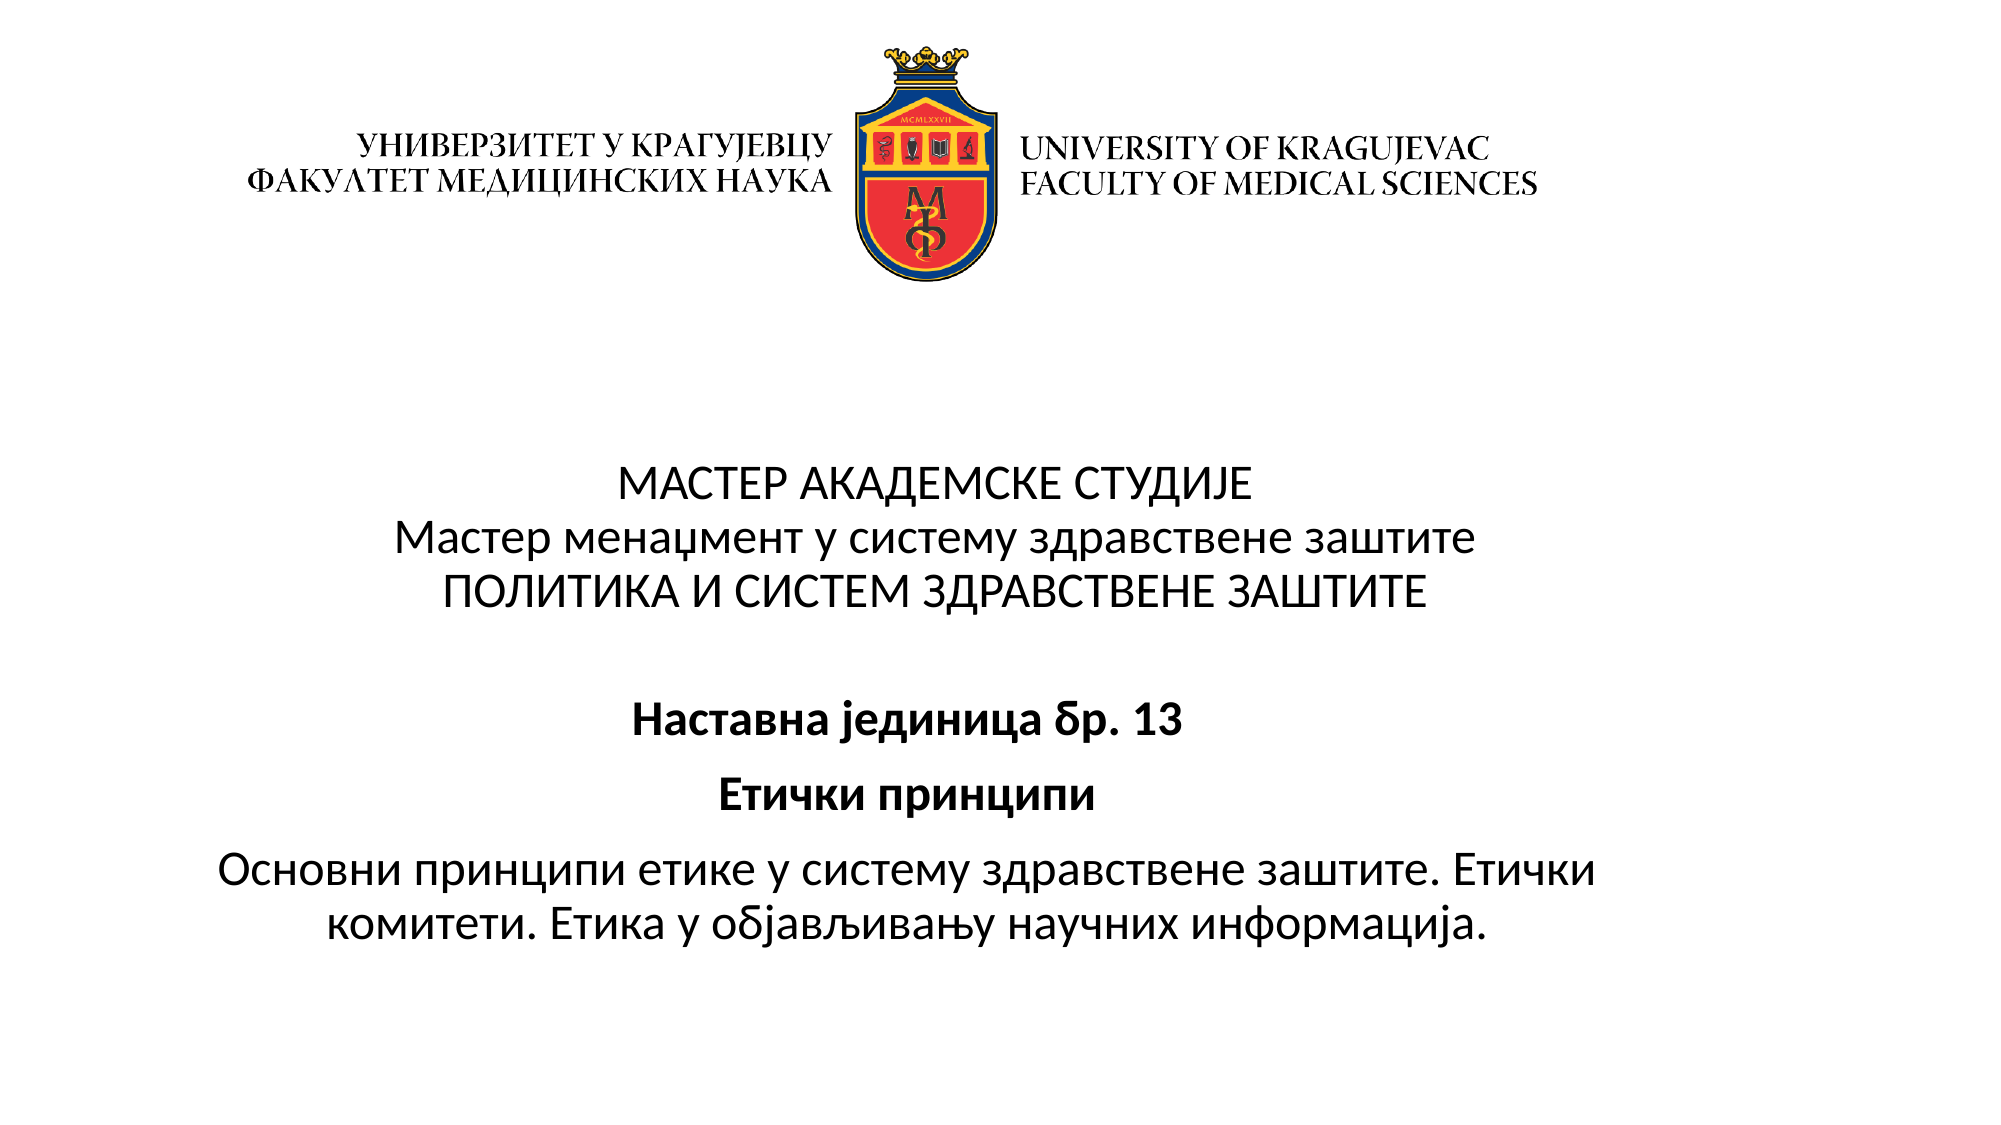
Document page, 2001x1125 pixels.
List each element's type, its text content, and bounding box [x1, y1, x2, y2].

title МАСТЕР АКАДЕМСКЕ СТУДИЈЕ Мастер менаџмент у систему здравствене заштите ПОЛИТИКА И СИСТЕМ ЗДРАВСТВЕНЕ ЗАШТИТЕ [185, 389, 1686, 626]
subtitle Наставна јединица бр. 13 Етички принципи Основни принципи етике у систему здравствене заштите. Етички комитети. Етика у објављивању научних информација. [157, 685, 1658, 1105]
picture [247, 45, 1537, 282]
